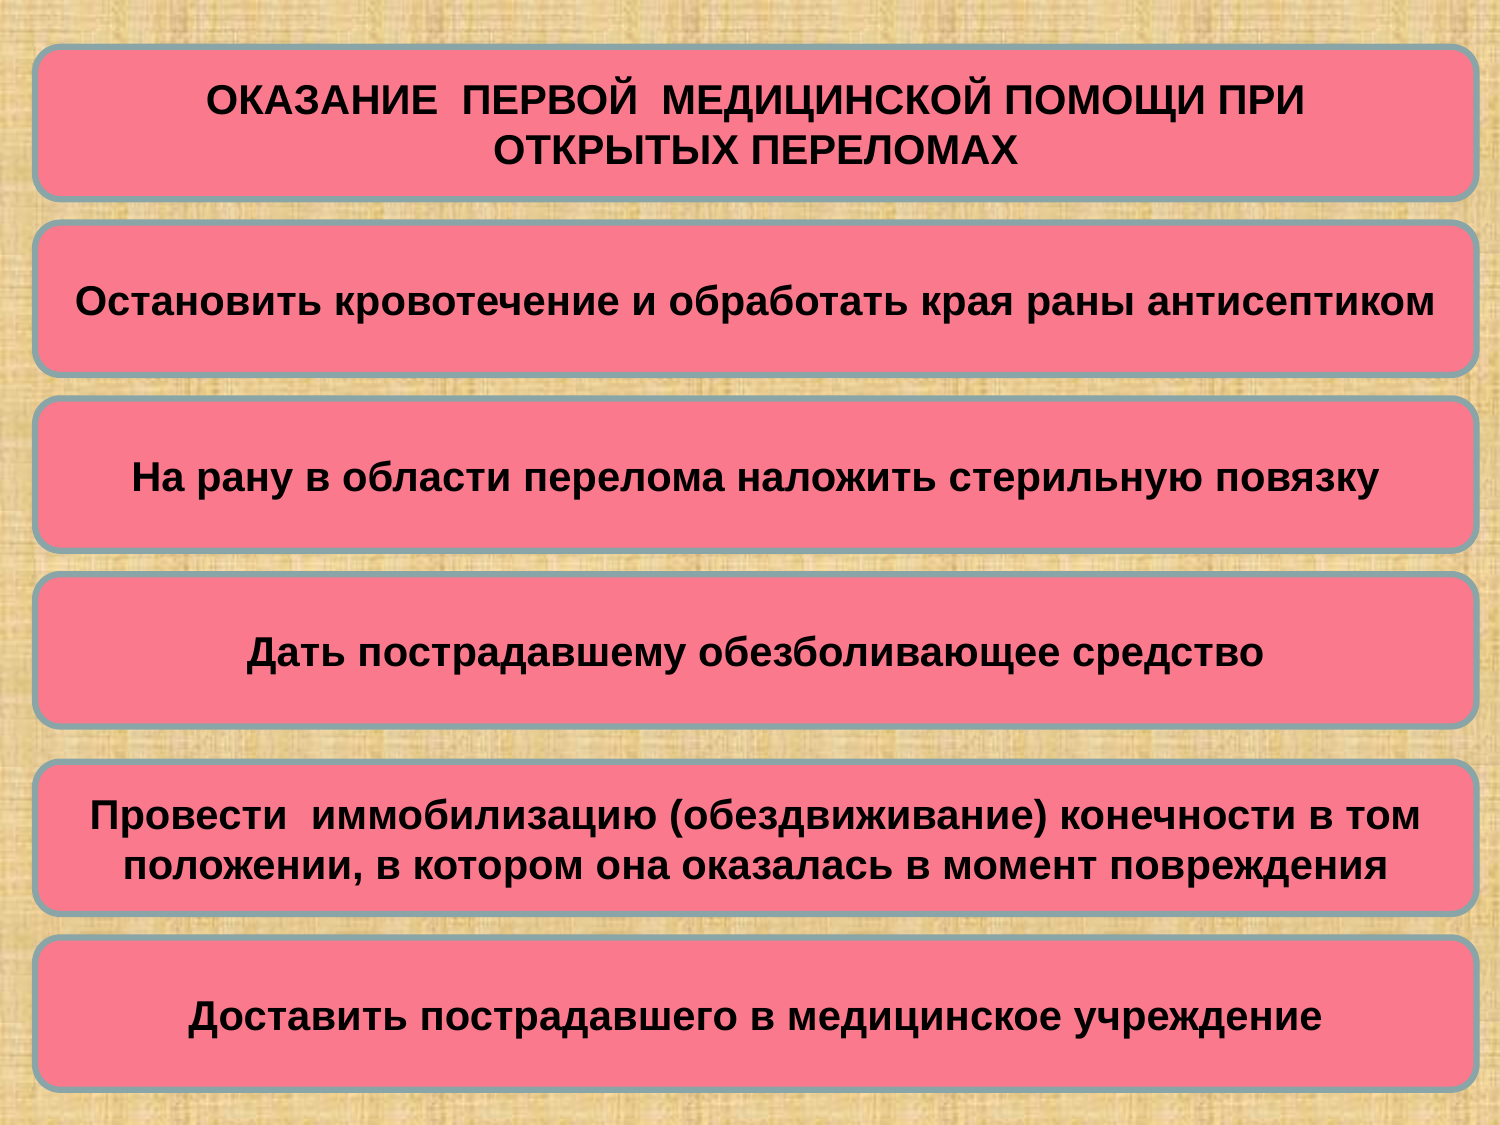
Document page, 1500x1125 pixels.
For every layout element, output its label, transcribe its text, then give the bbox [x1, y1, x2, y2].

text_box Остановить кровотечение и обработать края раны антисептиком [32, 220, 1479, 378]
picture [0, 0, 1500, 1125]
text_box Дать пострадавшему обезболивающее средство [32, 572, 1479, 729]
text_box На рану в области перелома наложить стерильную повязку [32, 396, 1479, 553]
text_box Доставить пострадавшего в медицинское учреждение [32, 935, 1479, 1092]
text_box Провести иммобилизацию (обездвиживание) конечности в том положении, в котором она оказалась в момент повреждения [32, 759, 1479, 917]
text_box ОКАЗАНИЕ ПЕРВОЙ МЕДИЦИНСКОЙ ПОМОЩИ ПРИ ОТКРЫТЫХ ПЕРЕЛОМАХ [32, 44, 1479, 202]
